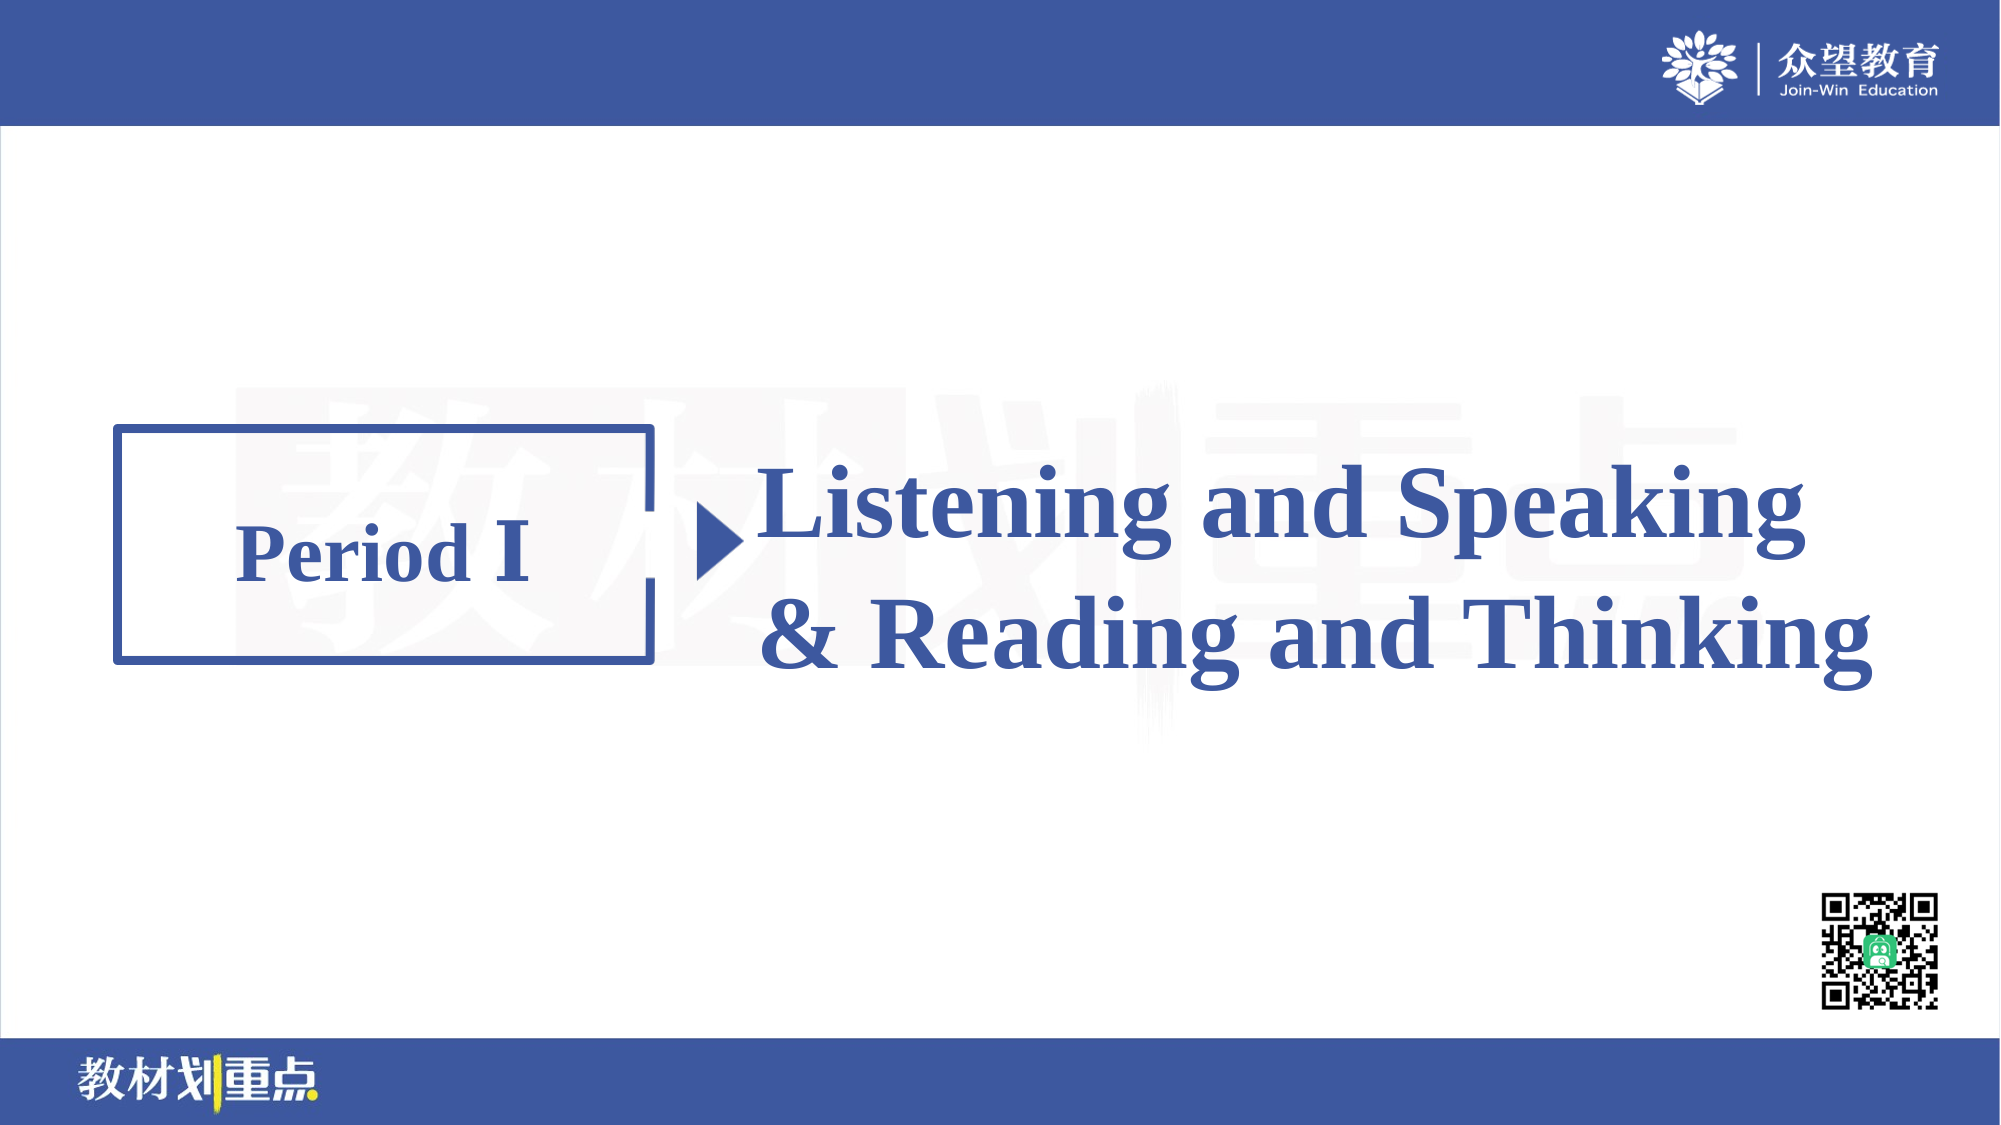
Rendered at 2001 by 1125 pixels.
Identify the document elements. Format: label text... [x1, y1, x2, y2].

text_box Period Ⅰ [124, 433, 644, 659]
text_box Listening and Speaking & Reading and Thinking [755, 416, 1982, 705]
picture [0, 0, 2000, 1125]
